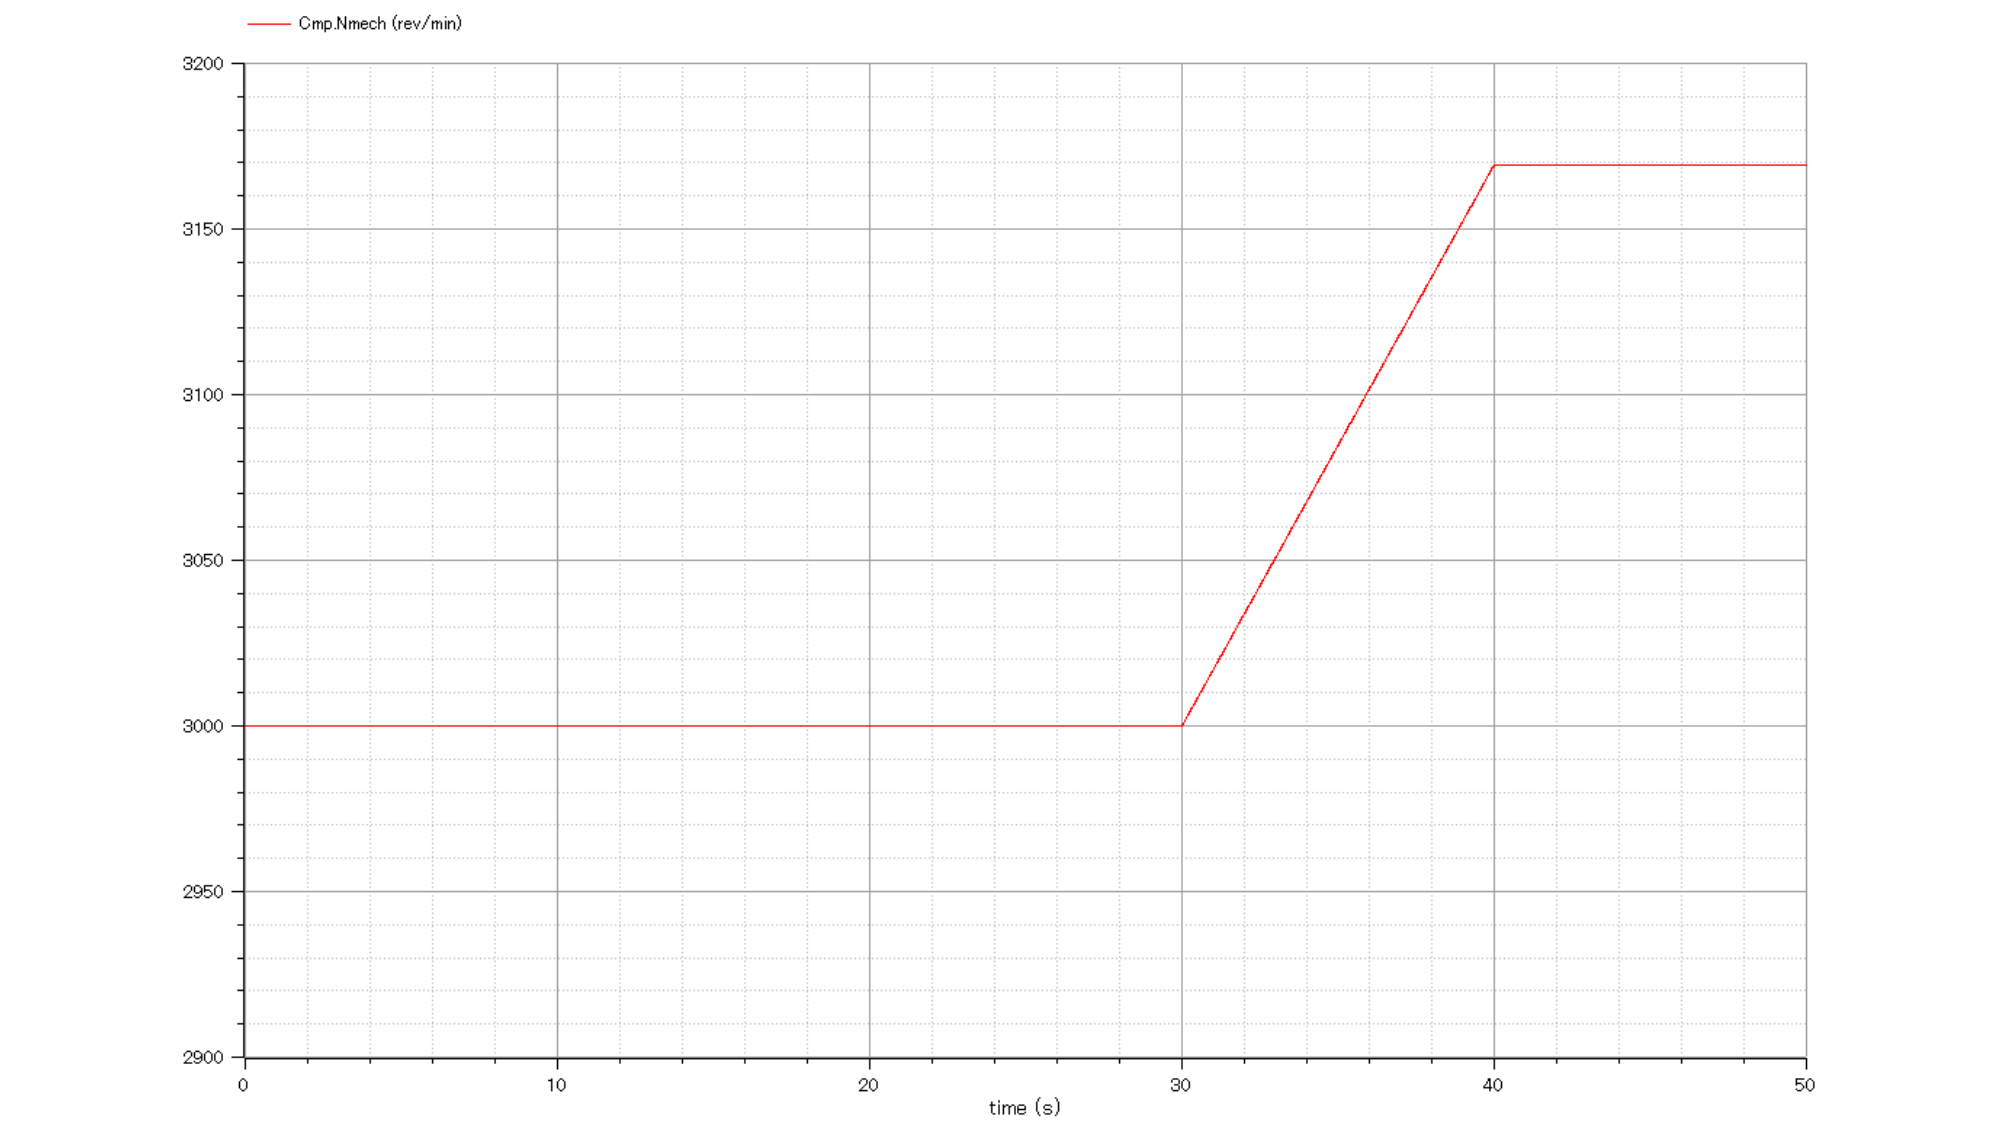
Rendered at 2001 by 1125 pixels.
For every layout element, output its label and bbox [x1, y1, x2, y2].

picture [178, 0, 1822, 1125]
